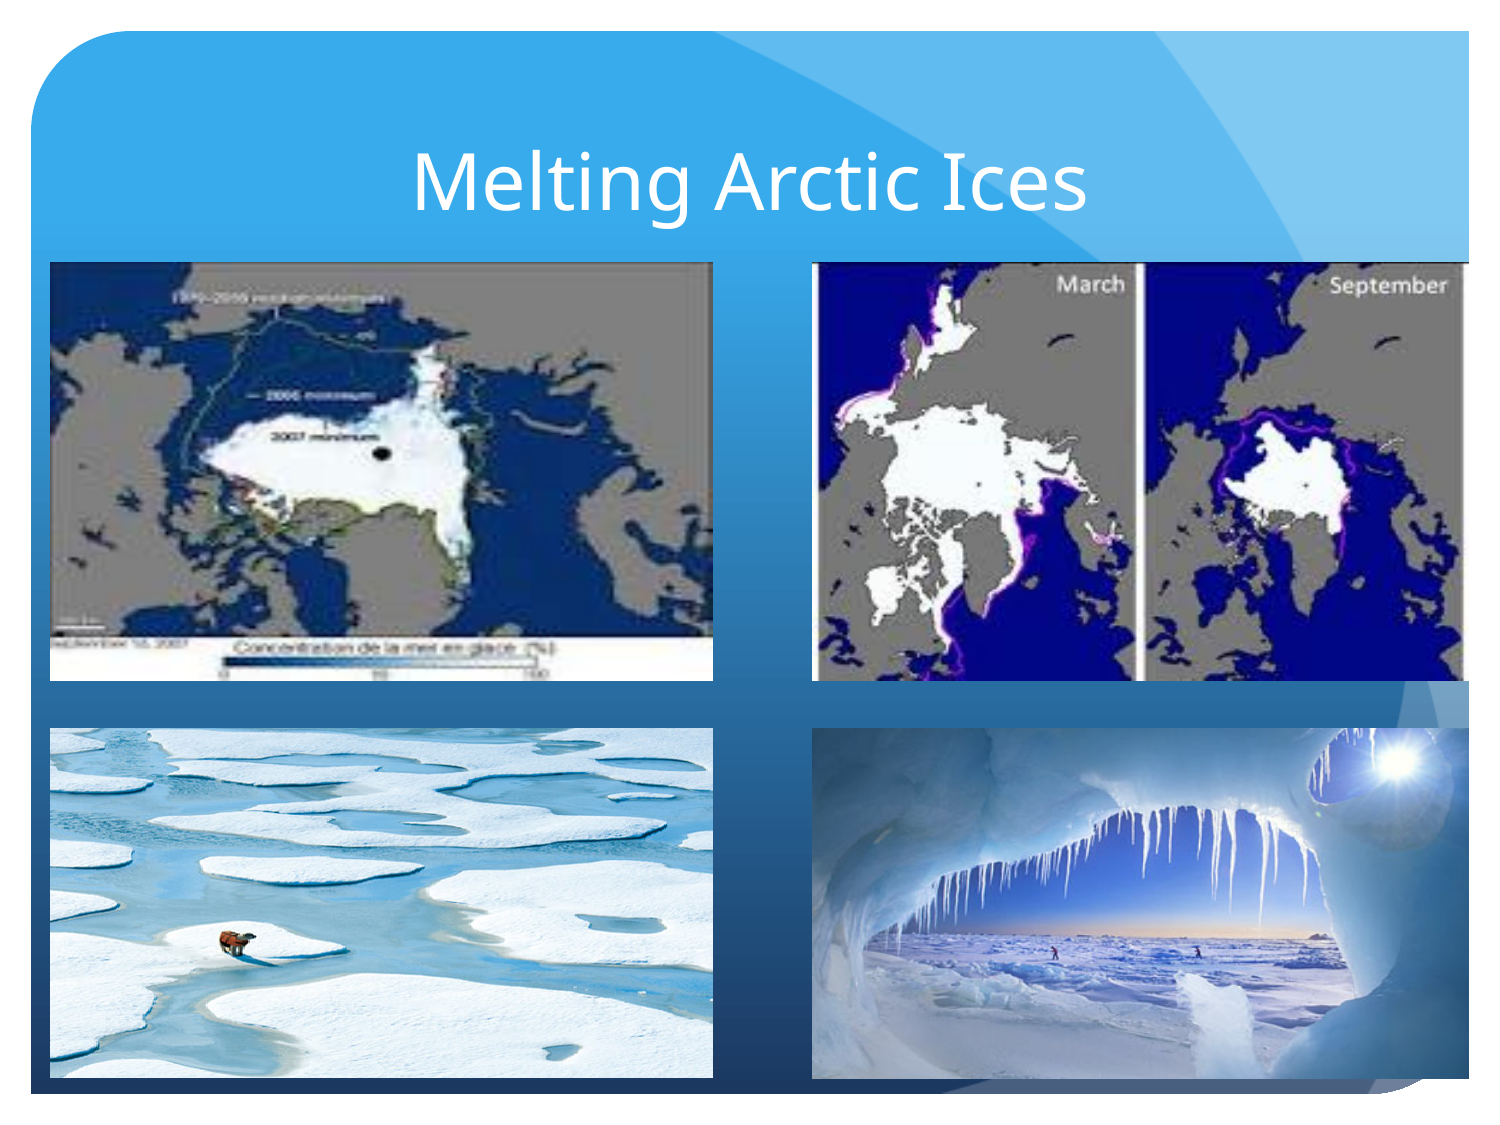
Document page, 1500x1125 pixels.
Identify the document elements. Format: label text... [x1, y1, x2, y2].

picture [24, 30, 1473, 1094]
title Melting Arctic Ices [127, 62, 1372, 234]
